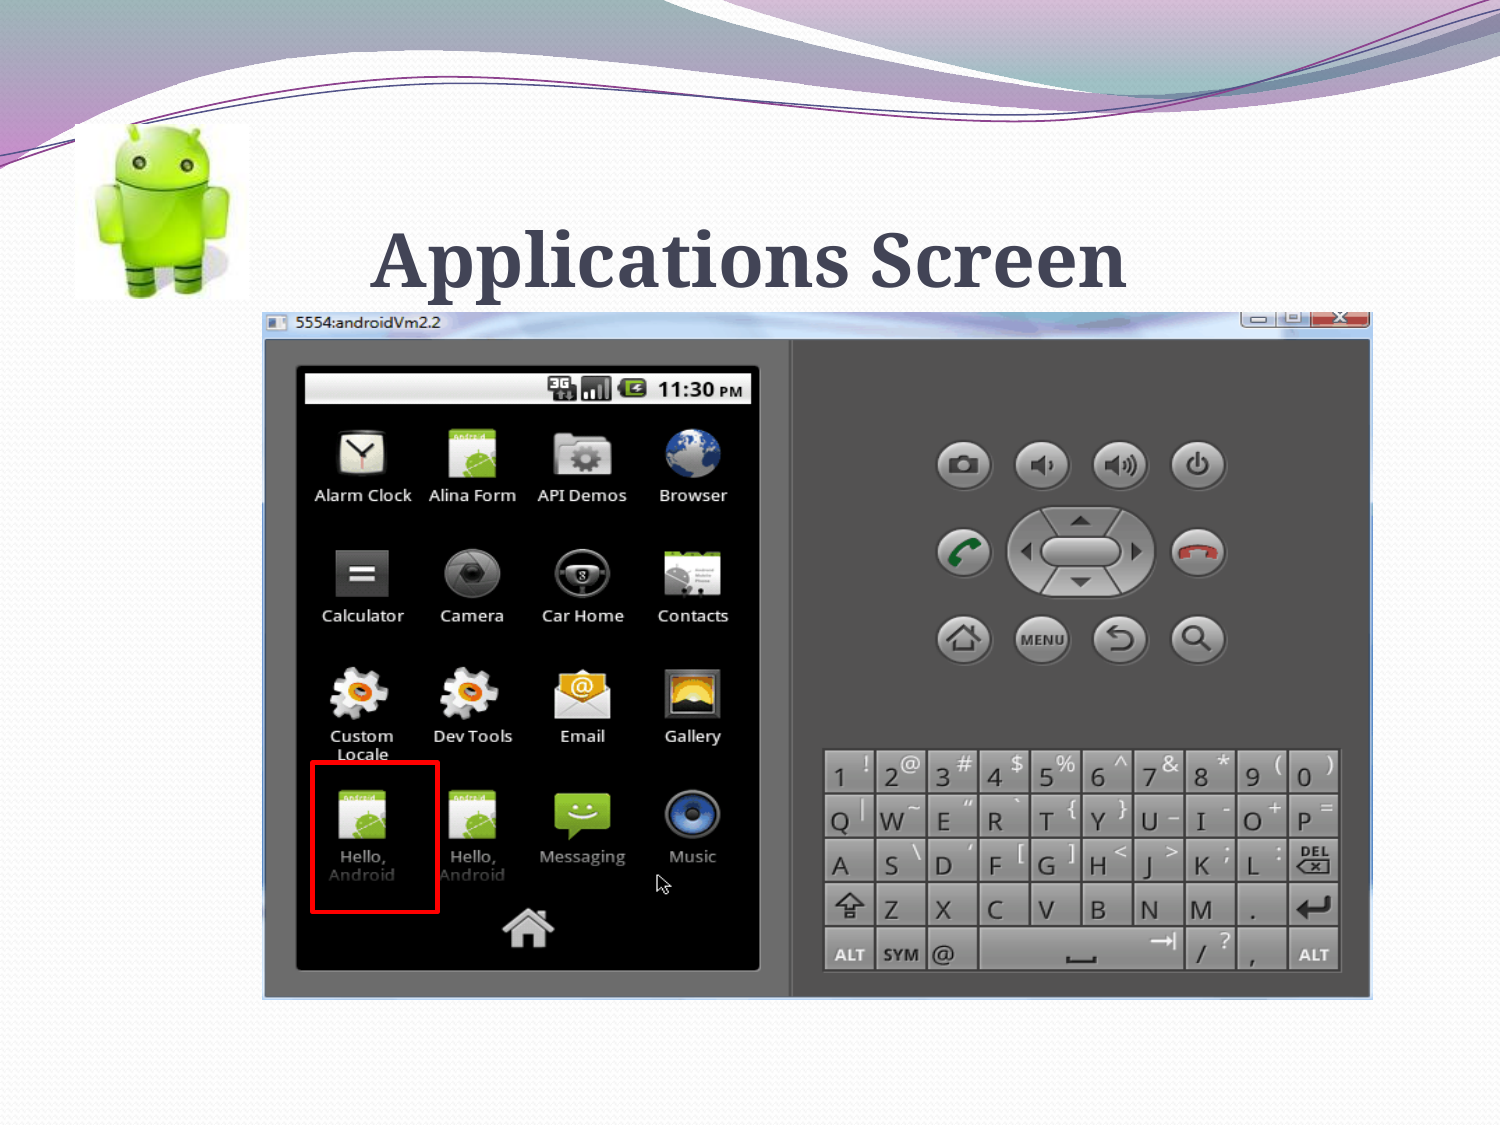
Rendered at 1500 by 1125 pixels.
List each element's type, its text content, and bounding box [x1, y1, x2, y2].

title Applications Screen [75, 115, 1425, 303]
picture [262, 312, 1373, 1001]
